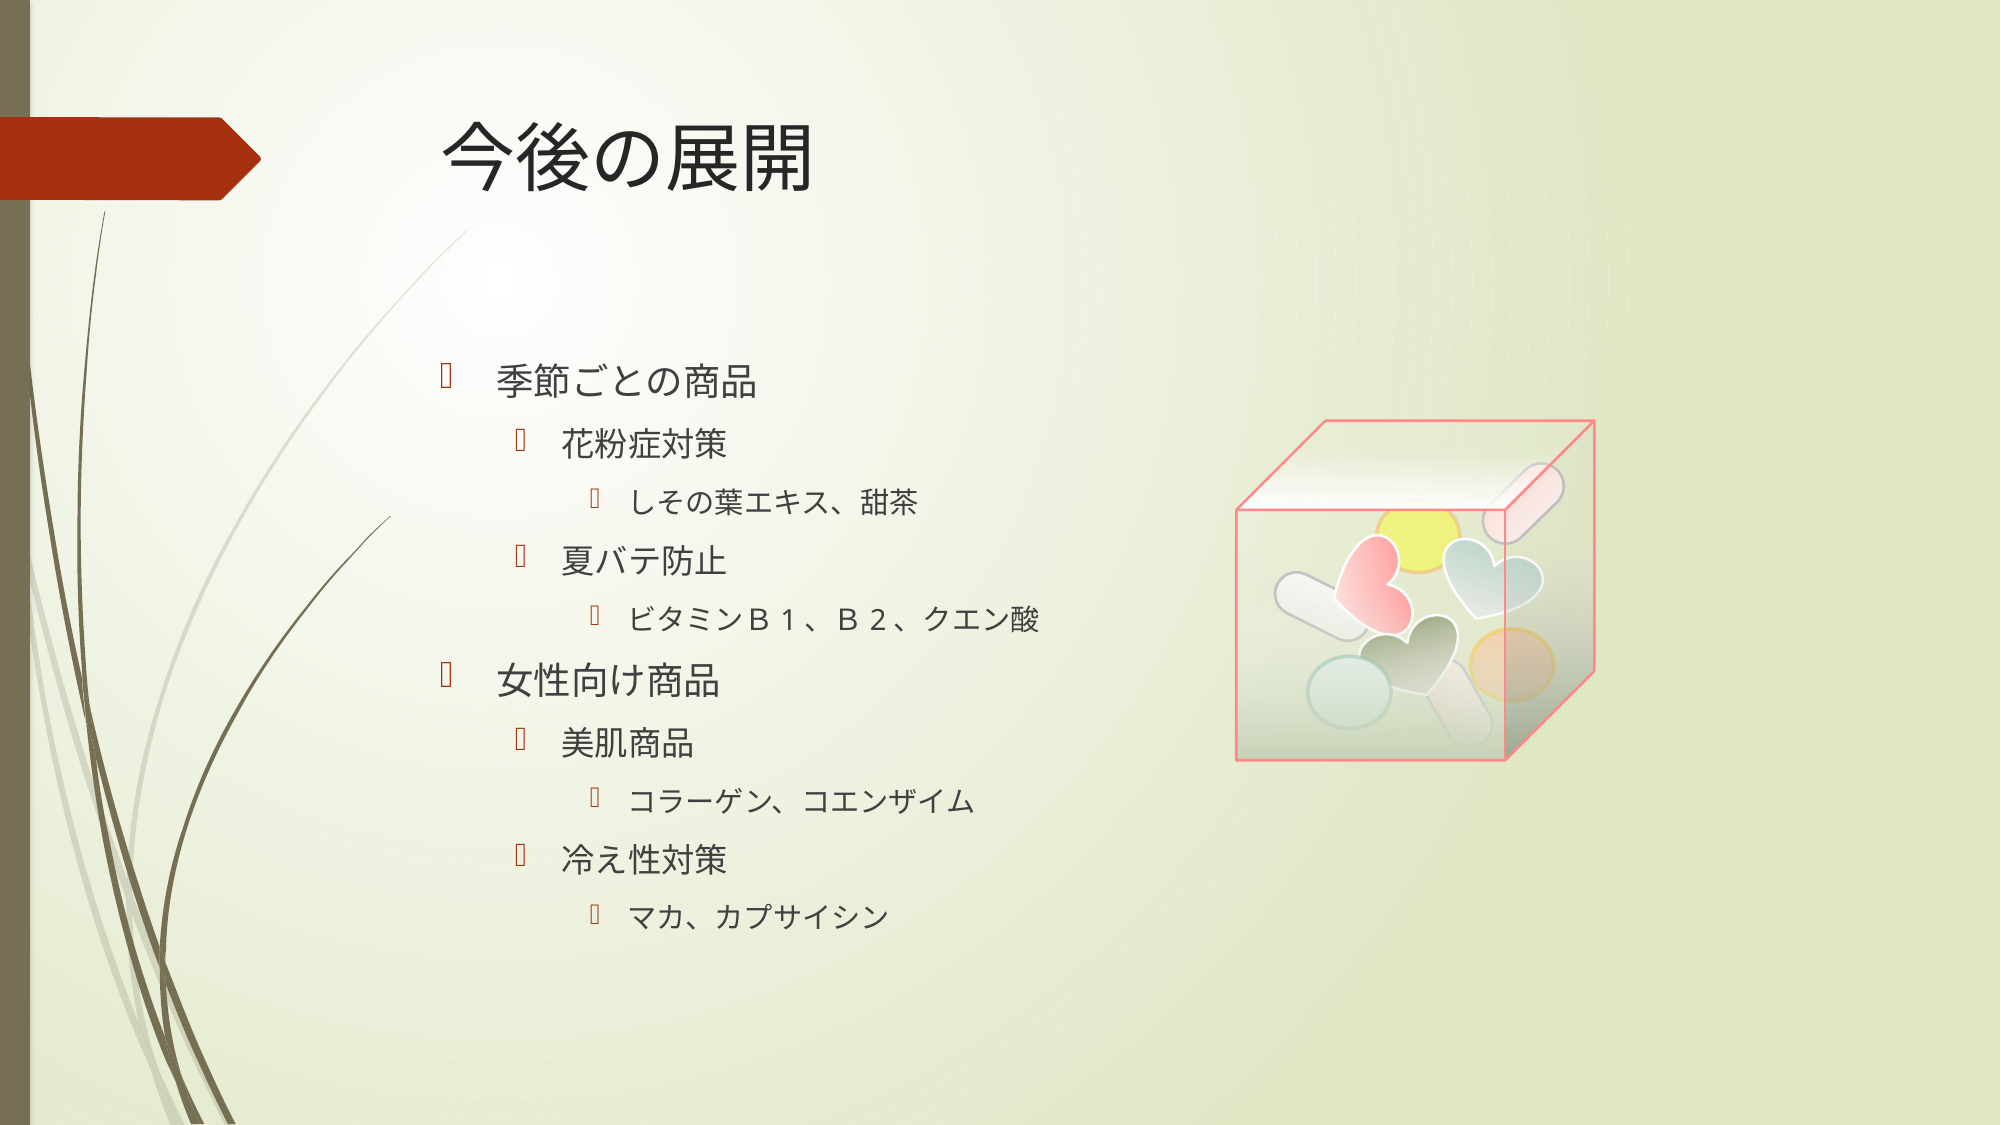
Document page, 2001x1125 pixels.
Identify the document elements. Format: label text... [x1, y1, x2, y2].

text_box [1235, 420, 1595, 761]
title 今後の展開 [425, 102, 1888, 313]
list 季節ごとの商品 花粉症対策 しその葉エキス、甜茶 夏バテ防止 ビタミンＢ1、Ｂ2、クエン酸 女性向け商品 美肌商品 コラーゲン、コエンザイム 冷え性対策 マカ、カプサイシン [424, 350, 1888, 970]
